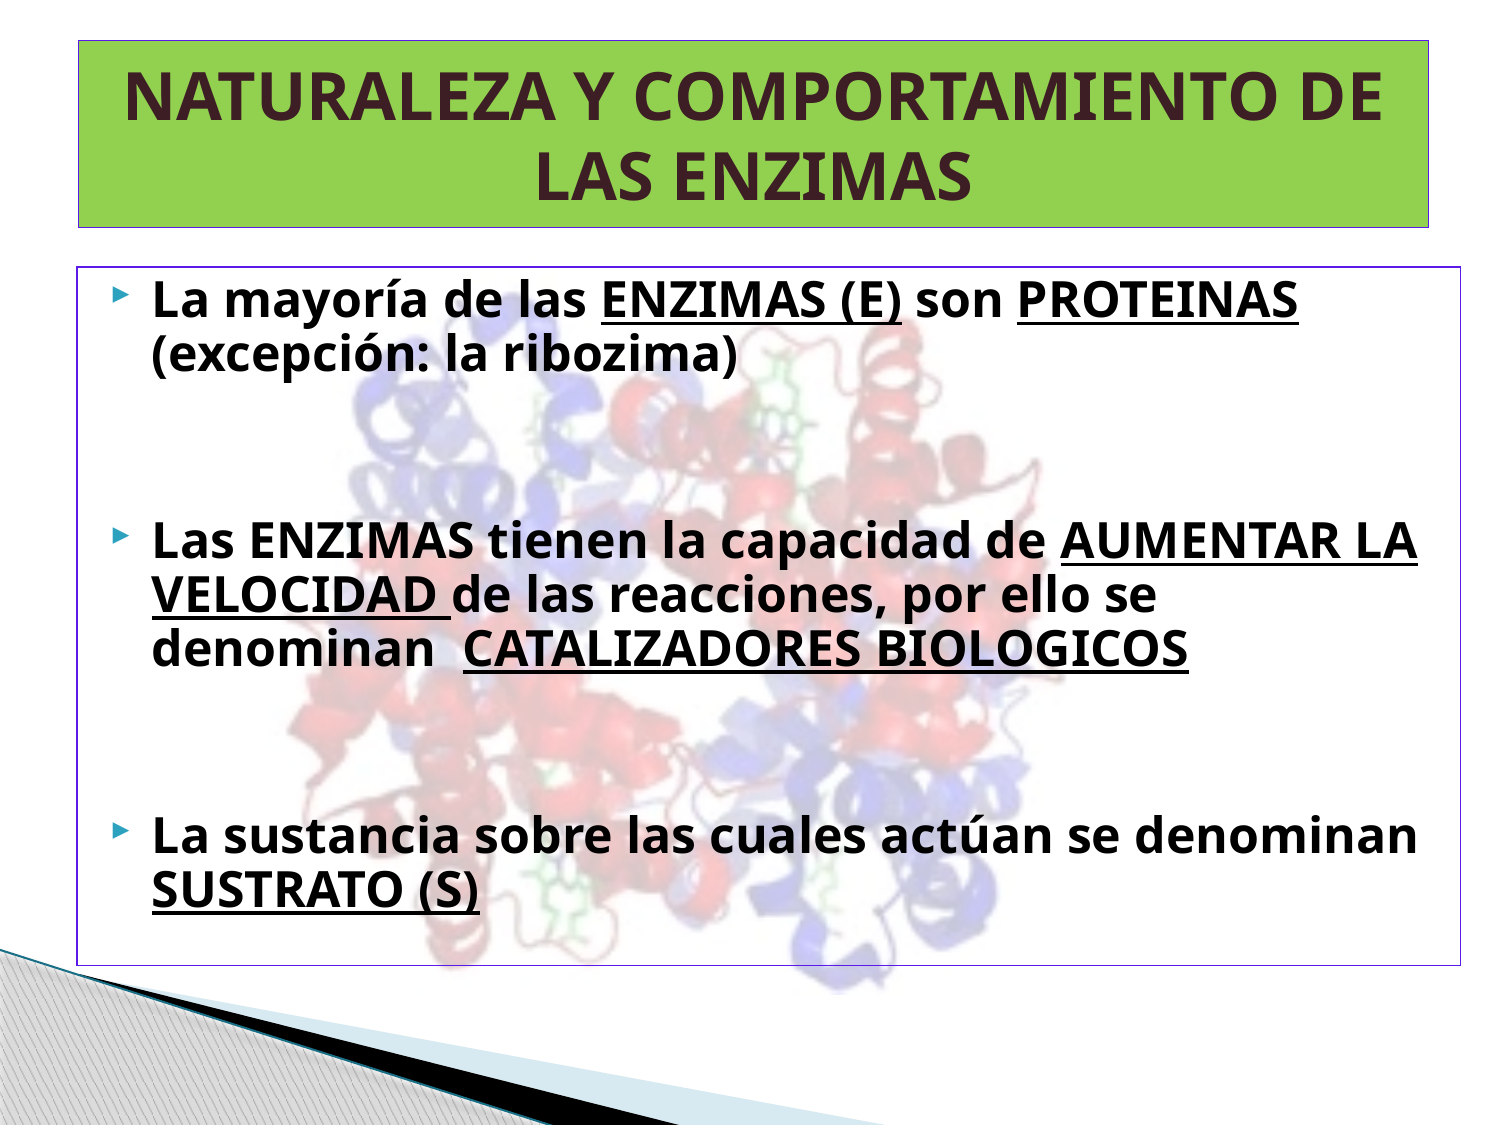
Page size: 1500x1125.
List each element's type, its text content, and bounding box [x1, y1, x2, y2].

list La mayoría de las ENZIMAS (E) son PROTEINAS (excepción: la ribozima) Las ENZIMAS tienen la capacidad de AUMENTAR LA VELOCIDAD de las reacciones, por ello se denominan CATALIZADORES BIOLOGICOS La sustancia sobre las cuales actúan se denominan SUSTRATO (S) [76, 266, 259, 966]
picture [265, 255, 1117, 995]
title NATURALEZA Y COMPORTAMIENTO DE LAS ENZIMAS [78, 40, 1429, 228]
list La mayoría de las ENZIMAS (E) son PROTEINAS (excepción: la ribozima) Las ENZIMAS tienen la capacidad de AUMENTAR LA VELOCIDAD de las reacciones, por ello se denominan CATALIZADORES BIOLOGICOS La sustancia sobre las cuales actúan se denominan SUSTRATO (S) [1122, 266, 1461, 966]
